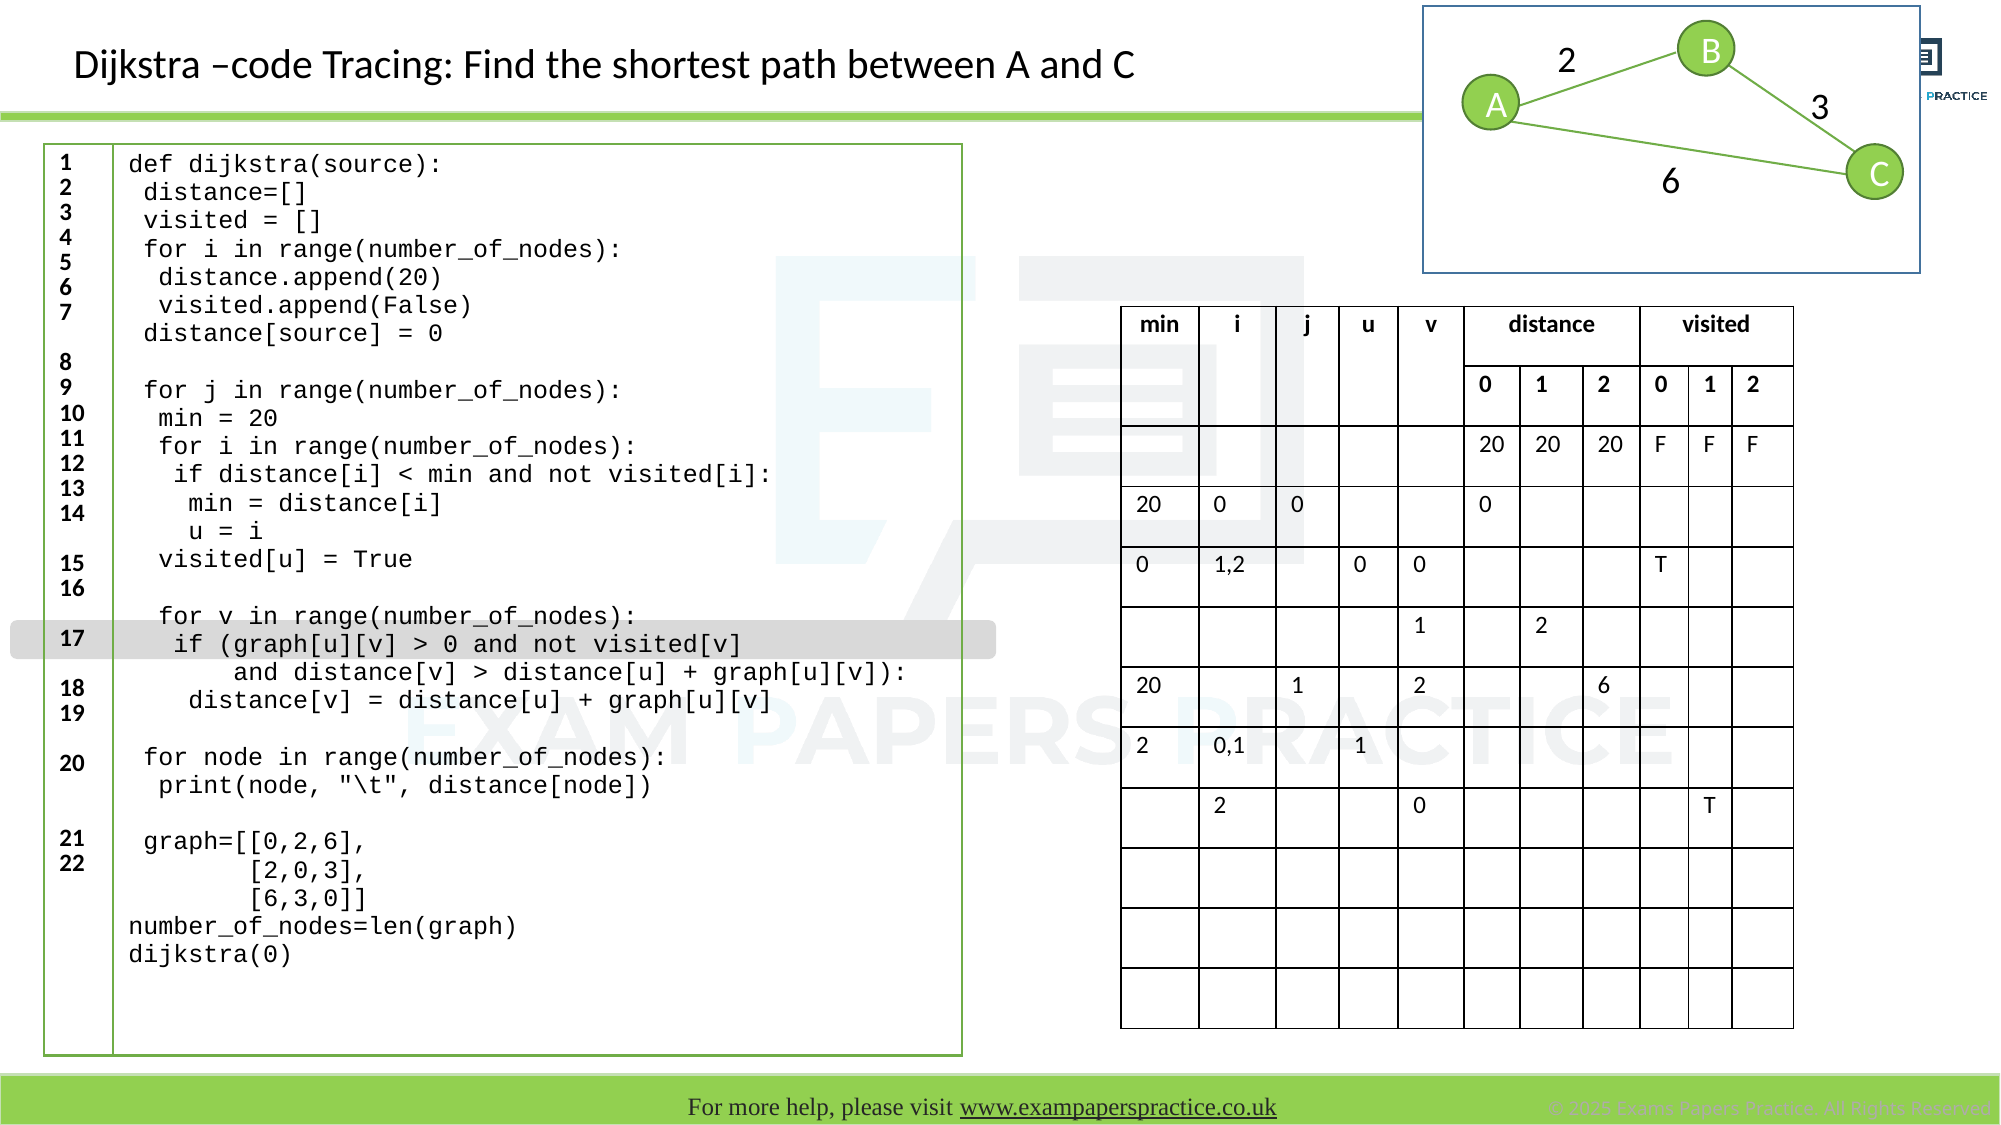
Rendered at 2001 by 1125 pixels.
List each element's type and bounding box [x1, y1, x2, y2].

table_cell [1733, 608, 1793, 666]
table_cell [1399, 969, 1463, 1028]
table_cell [1733, 969, 1793, 1028]
table_cell [1641, 367, 1688, 425]
table_cell [1277, 789, 1338, 847]
table_cell [1689, 789, 1731, 847]
table_cell [1277, 487, 1338, 546]
table_cell [1122, 789, 1198, 847]
table_cell [1277, 548, 1338, 606]
table_cell [1200, 728, 1275, 787]
table_header [1200, 307, 1275, 425]
table_cell [1584, 728, 1639, 787]
table_cell [1521, 548, 1582, 606]
table_cell [1277, 427, 1338, 486]
table_cell [1399, 668, 1463, 726]
table_cell [1521, 909, 1582, 967]
table_cell [1733, 367, 1793, 425]
table_cell [1584, 969, 1639, 1028]
table_cell [1465, 548, 1519, 606]
table_cell [1689, 909, 1731, 967]
table_cell [1521, 608, 1582, 666]
table_cell [1641, 427, 1688, 486]
table_cell [1584, 427, 1639, 486]
table_cell [1465, 849, 1519, 907]
table_cell [1340, 668, 1397, 726]
text_box [58, 29, 1152, 94]
table_cell [1200, 427, 1275, 486]
table_cell [1521, 487, 1582, 546]
table_cell [1277, 608, 1338, 666]
table_cell [1200, 487, 1275, 546]
table_cell [1733, 789, 1793, 847]
table_cell [1689, 849, 1731, 907]
table_cell [1465, 969, 1519, 1028]
table_cell [1465, 427, 1519, 486]
table_cell [1200, 909, 1275, 967]
table_cell [1733, 849, 1793, 907]
table_cell [1200, 608, 1275, 666]
table_cell [1399, 427, 1463, 486]
table_header [1277, 307, 1338, 425]
text_box [10, 620, 43, 660]
table_cell [1277, 728, 1338, 787]
table_cell [1465, 909, 1519, 967]
table_cell [1584, 789, 1639, 847]
table_cell [1340, 427, 1397, 486]
table_cell [1340, 608, 1397, 666]
table_cell [1465, 487, 1519, 546]
table_cell [1521, 969, 1582, 1028]
table_cell [1584, 608, 1639, 666]
table_cell [1521, 367, 1582, 425]
table_cell [1733, 728, 1793, 787]
table_cell [1733, 427, 1793, 486]
table_cell [1465, 608, 1519, 666]
table_cell [1689, 969, 1731, 1028]
table_cell [1733, 487, 1793, 546]
table_cell [1340, 969, 1397, 1028]
table_header [1465, 307, 1639, 365]
table_cell [1277, 668, 1338, 726]
table_cell [1340, 728, 1397, 787]
table_cell [1340, 487, 1397, 546]
table_cell [1122, 728, 1198, 787]
text_box [963, 620, 997, 660]
table_cell [1122, 668, 1198, 726]
table_cell [1641, 909, 1688, 967]
table_cell [1399, 728, 1463, 787]
table_cell [1340, 909, 1397, 967]
table_header [1399, 307, 1463, 425]
table_cell [1689, 367, 1731, 425]
table_cell [1122, 548, 1198, 606]
table_cell [1689, 608, 1731, 666]
table_cell [1122, 427, 1198, 486]
table_cell [1465, 789, 1519, 847]
table_cell [1521, 849, 1582, 907]
table_cell [1584, 548, 1639, 606]
table_cell [1340, 548, 1397, 606]
table_cell [1689, 487, 1731, 546]
table_cell [1399, 608, 1463, 666]
table_cell [1641, 487, 1688, 546]
table_cell [1465, 367, 1519, 425]
table_cell [1641, 608, 1688, 666]
table_cell [1465, 728, 1519, 787]
table_cell [1521, 728, 1582, 787]
table_cell [1200, 969, 1275, 1028]
table_cell [1584, 487, 1639, 546]
table_cell [1200, 789, 1275, 847]
table_cell [1122, 969, 1198, 1028]
table_cell [1733, 909, 1793, 967]
table_header [1122, 307, 1198, 425]
table_cell [1641, 728, 1688, 787]
table_cell [1200, 548, 1275, 606]
table_cell [1584, 849, 1639, 907]
table_cell [1122, 487, 1198, 546]
table_header [45, 145, 112, 1054]
table_cell [1200, 668, 1275, 726]
table_cell [1521, 668, 1582, 726]
table_cell [1399, 909, 1463, 967]
table_cell [1340, 789, 1397, 847]
table_cell [1733, 548, 1793, 606]
table_header [114, 145, 961, 1054]
table_header [1340, 307, 1397, 425]
table_cell [1584, 909, 1639, 967]
table_cell [1641, 548, 1688, 606]
table_cell [1277, 969, 1338, 1028]
table_cell [1733, 668, 1793, 726]
table_cell [1277, 849, 1338, 907]
table_cell [1521, 789, 1582, 847]
table_cell [1399, 487, 1463, 546]
table_cell [1399, 789, 1463, 847]
table_cell [1689, 427, 1731, 486]
table_cell [1122, 849, 1198, 907]
table_header [1641, 307, 1793, 365]
table_cell [1122, 909, 1198, 967]
table_cell [1584, 367, 1639, 425]
table_cell [1689, 728, 1731, 787]
table_cell [1689, 548, 1731, 606]
text_box [1422, 5, 1921, 274]
table_cell [1641, 789, 1688, 847]
table_cell [1277, 909, 1338, 967]
table_cell [1200, 849, 1275, 907]
table_cell [1641, 969, 1688, 1028]
table_cell [1465, 668, 1519, 726]
table_cell [1584, 668, 1639, 726]
table_cell [1641, 849, 1688, 907]
table_cell [1399, 548, 1463, 606]
table_cell [1399, 849, 1463, 907]
table_cell [1122, 608, 1198, 666]
table_cell [1521, 427, 1582, 486]
table_cell [1641, 668, 1688, 726]
table_cell [1340, 849, 1397, 907]
table_cell [1689, 668, 1731, 726]
